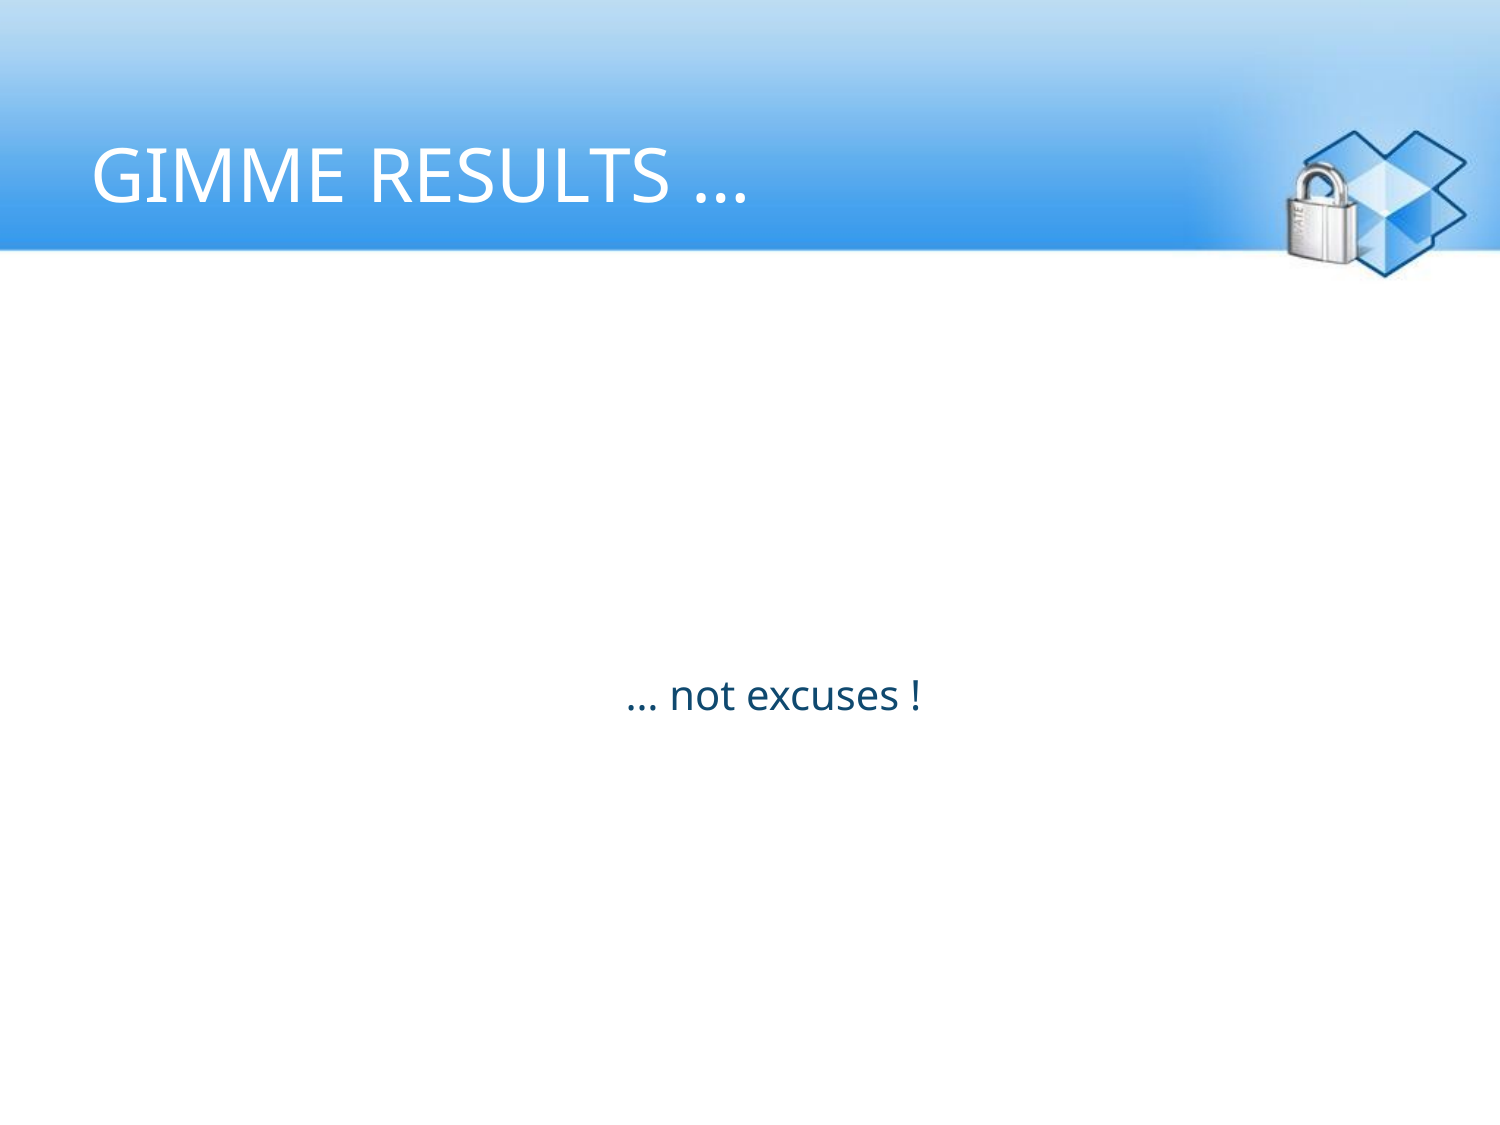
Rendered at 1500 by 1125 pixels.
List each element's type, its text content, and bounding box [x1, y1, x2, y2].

list … not excuses ! [75, 262, 1425, 1078]
title Gimme results … [75, 45, 1425, 233]
picture [0, 0, 1500, 1125]
